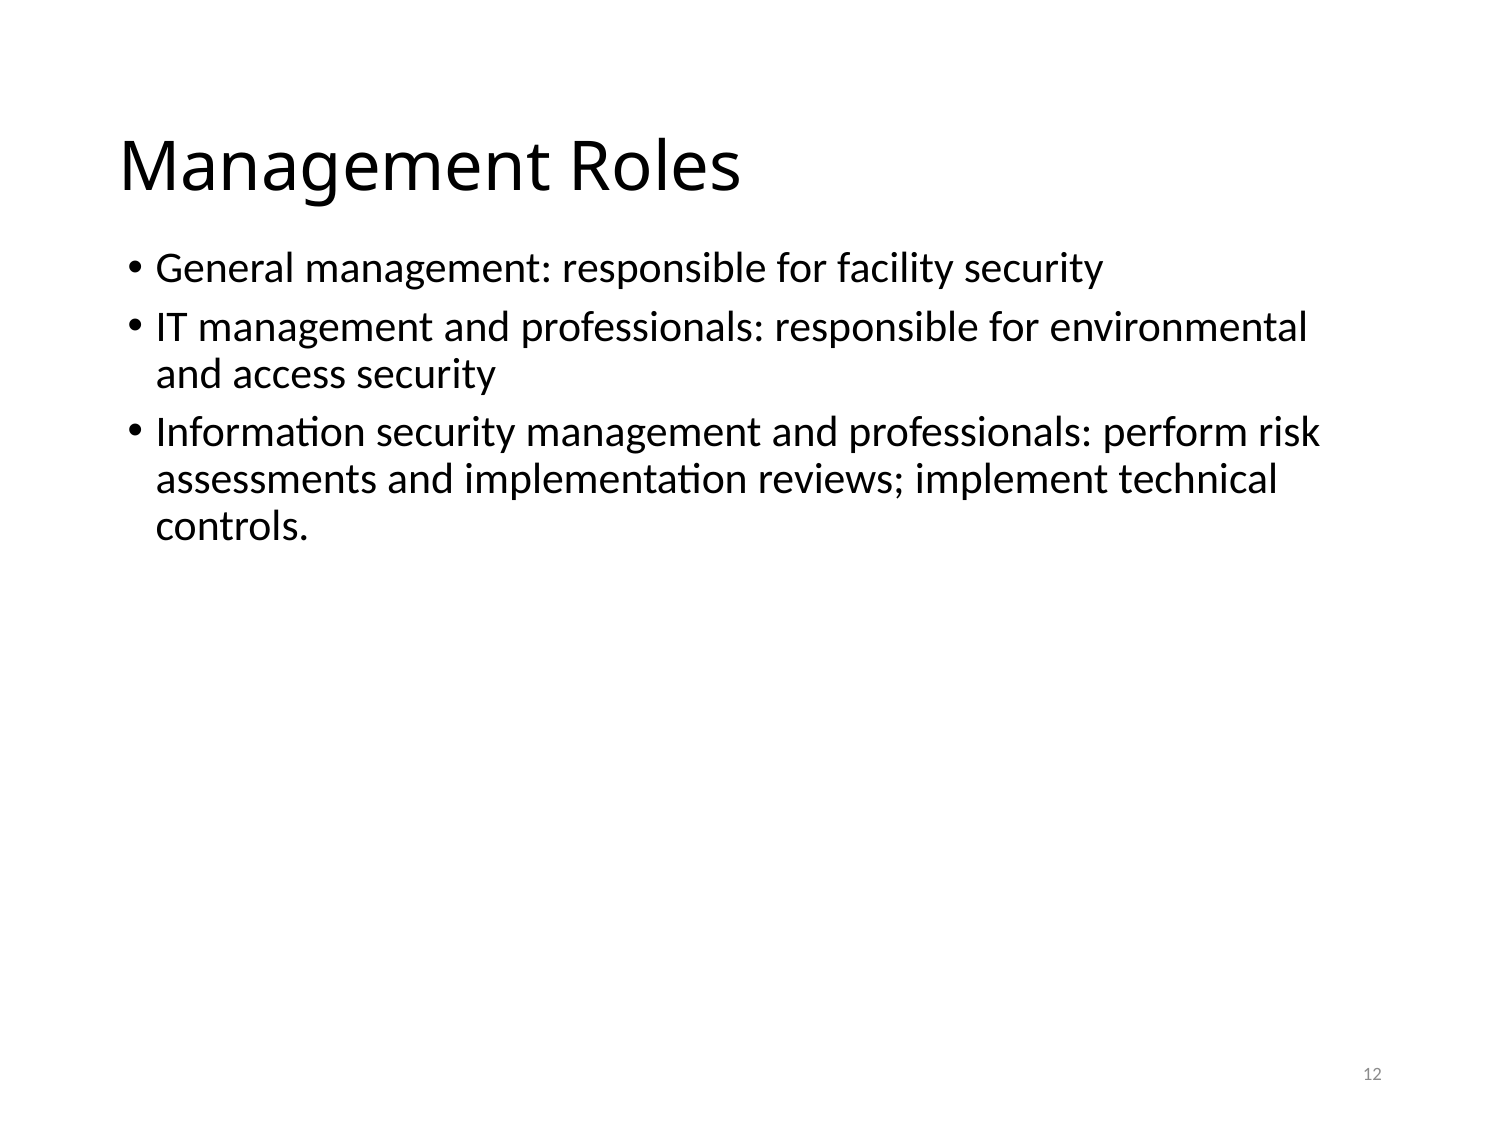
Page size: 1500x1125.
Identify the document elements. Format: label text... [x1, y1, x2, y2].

list General management: responsible for facility security IT management and professionals: responsible for environmental and access security Information security management and professionals: perform risk assessments and implementation reviews; implement technical controls. [112, 237, 1388, 997]
slide_number 12 [1059, 1042, 1397, 1103]
title Management Roles [103, 59, 1397, 278]
